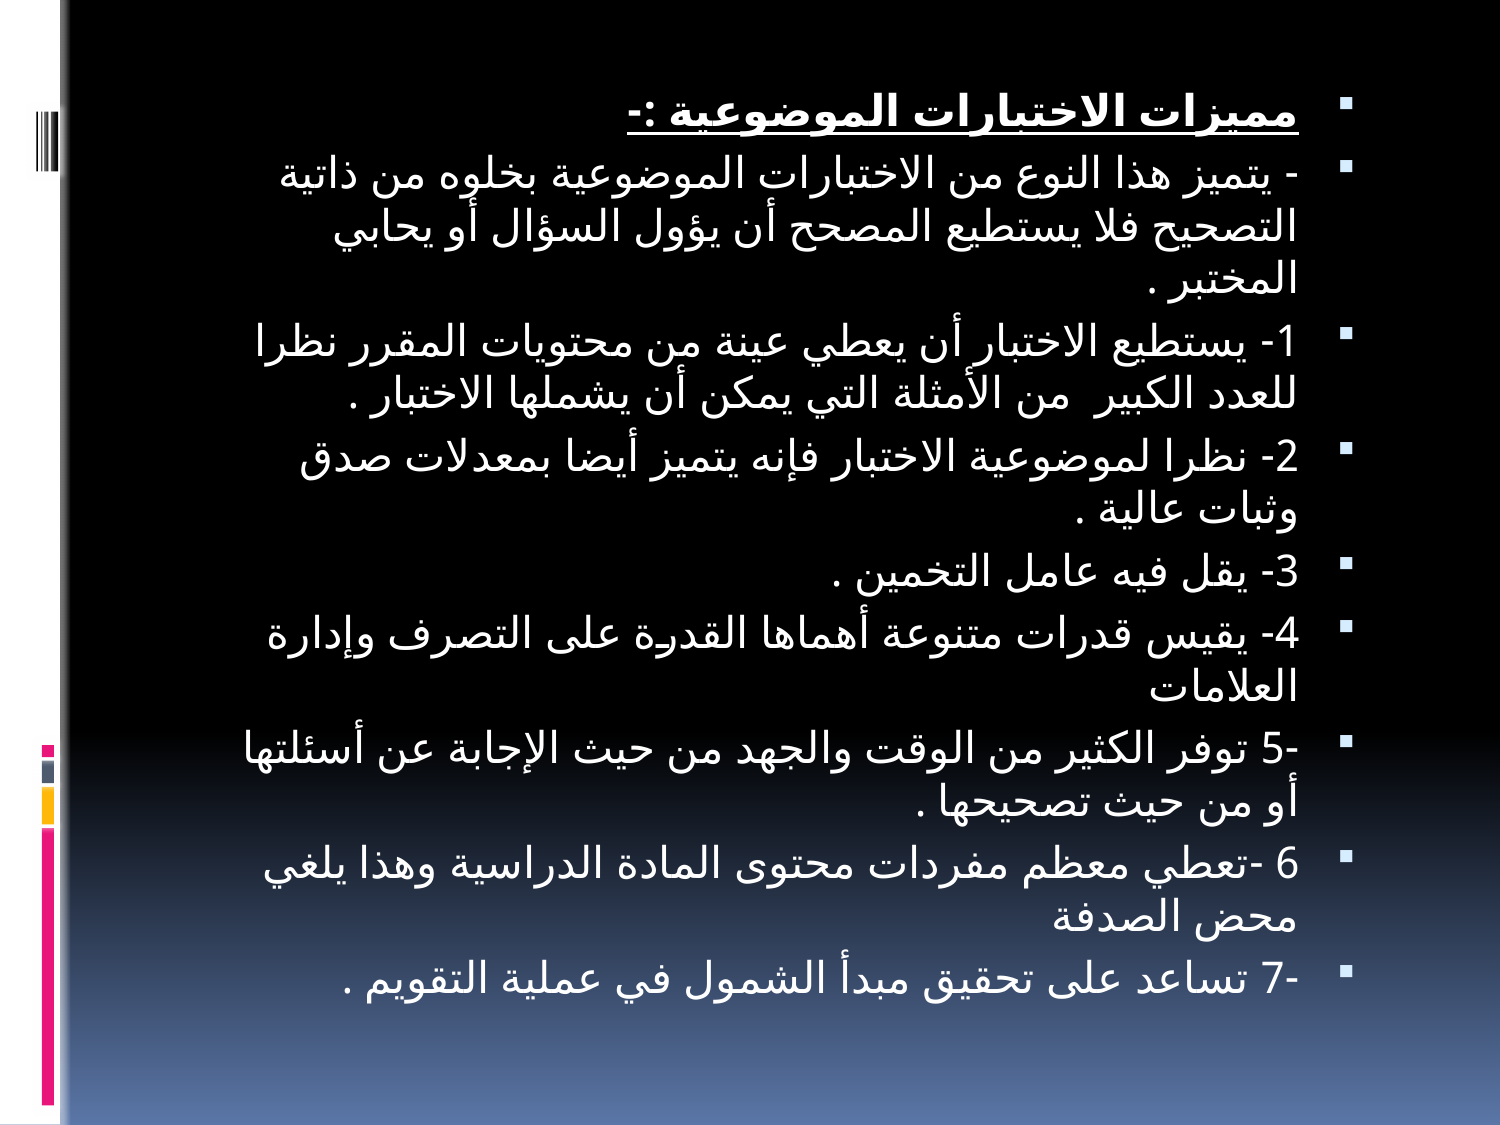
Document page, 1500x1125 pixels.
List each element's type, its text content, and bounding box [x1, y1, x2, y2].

list مميزات الاختبارات الموضوعية :- - يتميز هذا النوع من الاختبارات الموضوعية بخلوه من ذاتية التصحيح فلا يستطيع المصحح أن يؤول السؤال أو يحابي المختبر . 1- يستطيع الاختبار أن يعطي عينة من محتويات المقرر نظرا للعدد الكبير من الأمثلة التي يمكن أن يشملها الاختبار . 2- نظرا لموضوعية الاختبار فإنه يتميز أيضا بمعدلات صدق وثبات عالية . 3- يقل فيه عامل التخمين . 4- يقيس قدرات متنوعة أهماها القدرة على التصرف وإدارة العلامات -5 توفر الكثير من الوقت والجهد من حيث الإجابة عن أسئلتها أو من حيث تصحيحها . 6 -تعطي معظم مفردات محتوى المادة الدراسية وهذا يلغي محض الصدفة -7 تساعد على تحقيق مبدأ الشمول في عملية التقويم . [187, 75, 1375, 1013]
